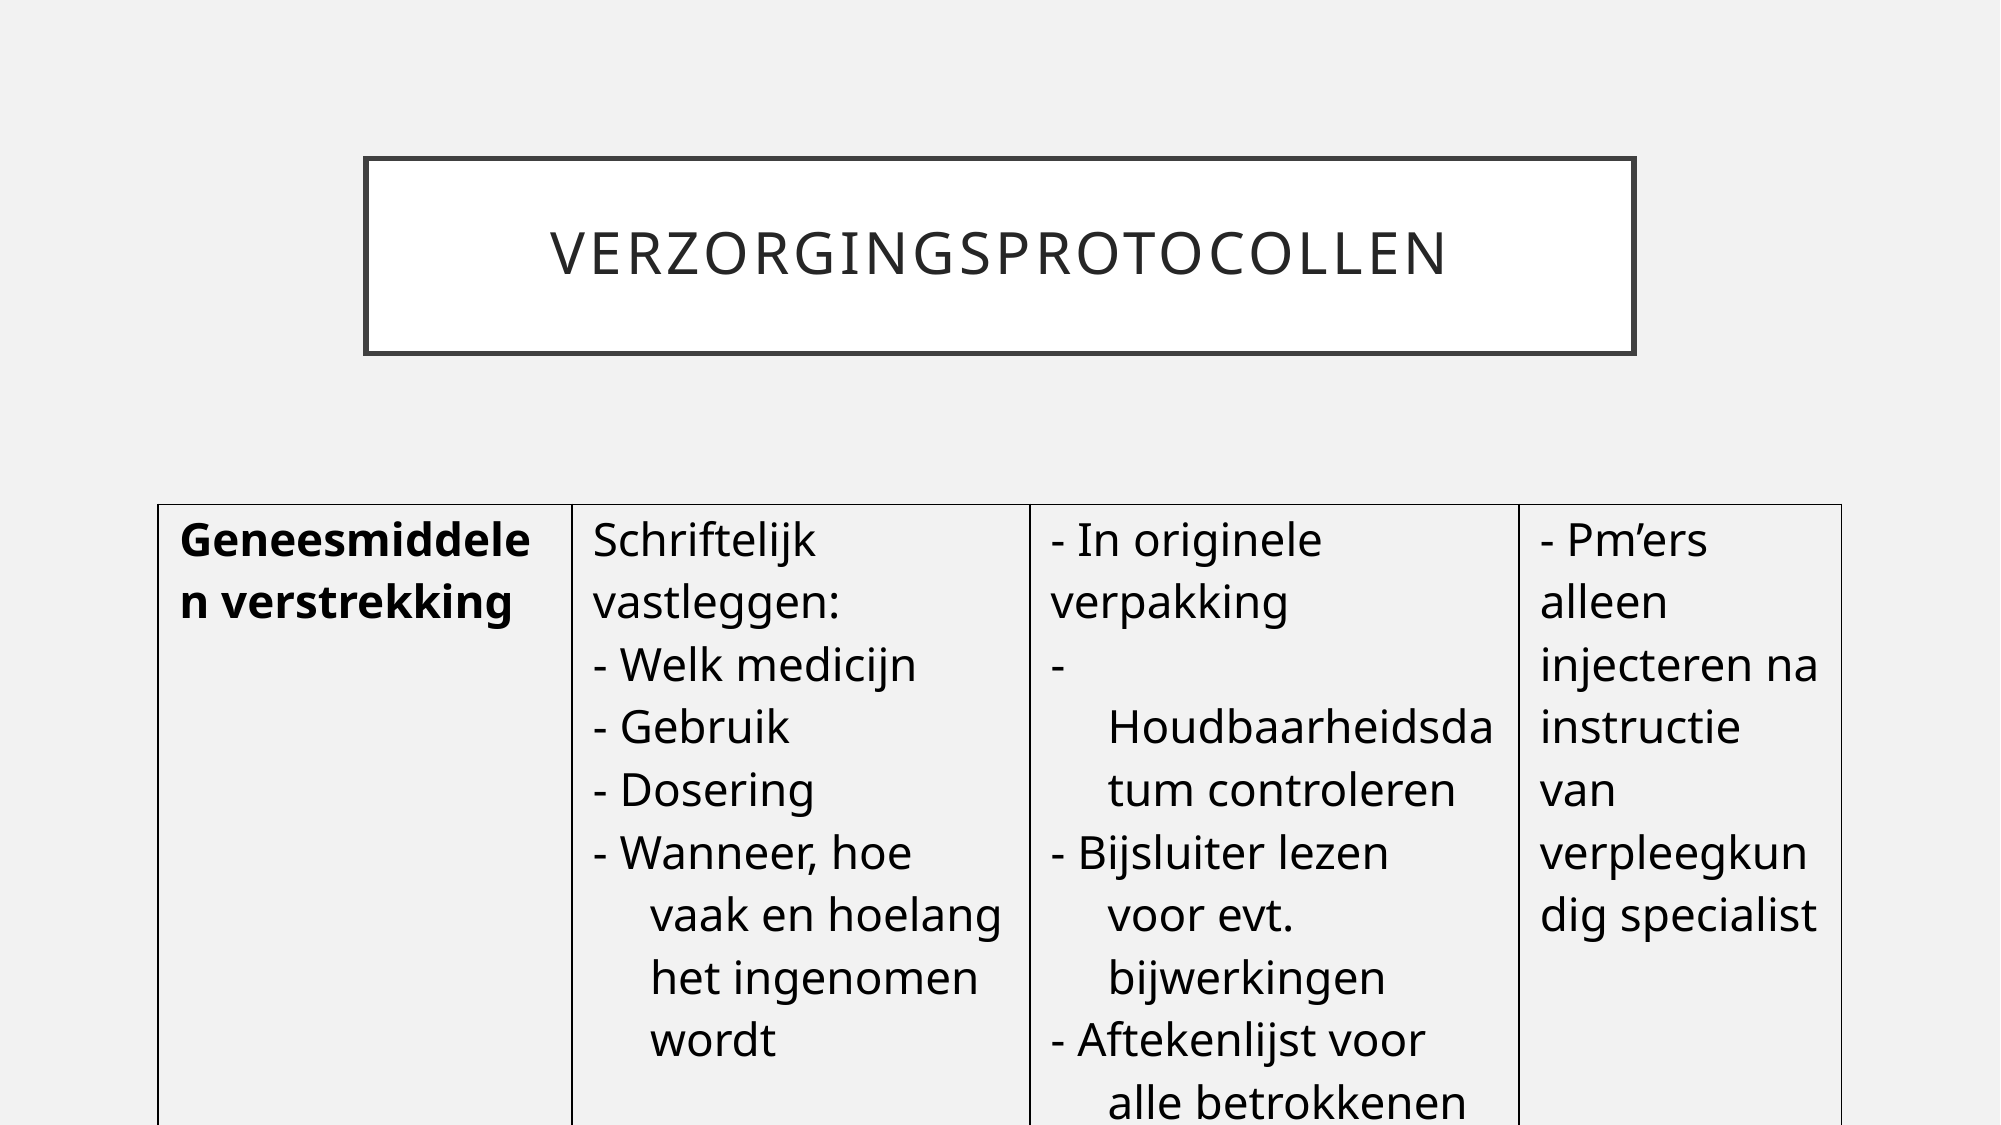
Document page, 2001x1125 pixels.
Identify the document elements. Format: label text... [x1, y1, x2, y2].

title verzorgingsprotocollen [363, 156, 1637, 356]
table_header Schriftelijk vastleggen: - Welk medicijn - Gebruik - Dosering - Wanneer, hoe vaak en hoelang het ingenomen wordt [573, 505, 1029, 1125]
table_header - In originele verpakking - Houdbaarheidsdatum controleren - Bijsluiter lezen voor evt. bijwerkingen - Aftekenlijst voor alle betrokkenen [1031, 505, 1518, 1125]
table_header Geneesmiddelen verstrekking [159, 505, 571, 1125]
table_header - Pm’ers alleen injecteren na instructie van verpleegkundig specialist [1520, 505, 1841, 1125]
